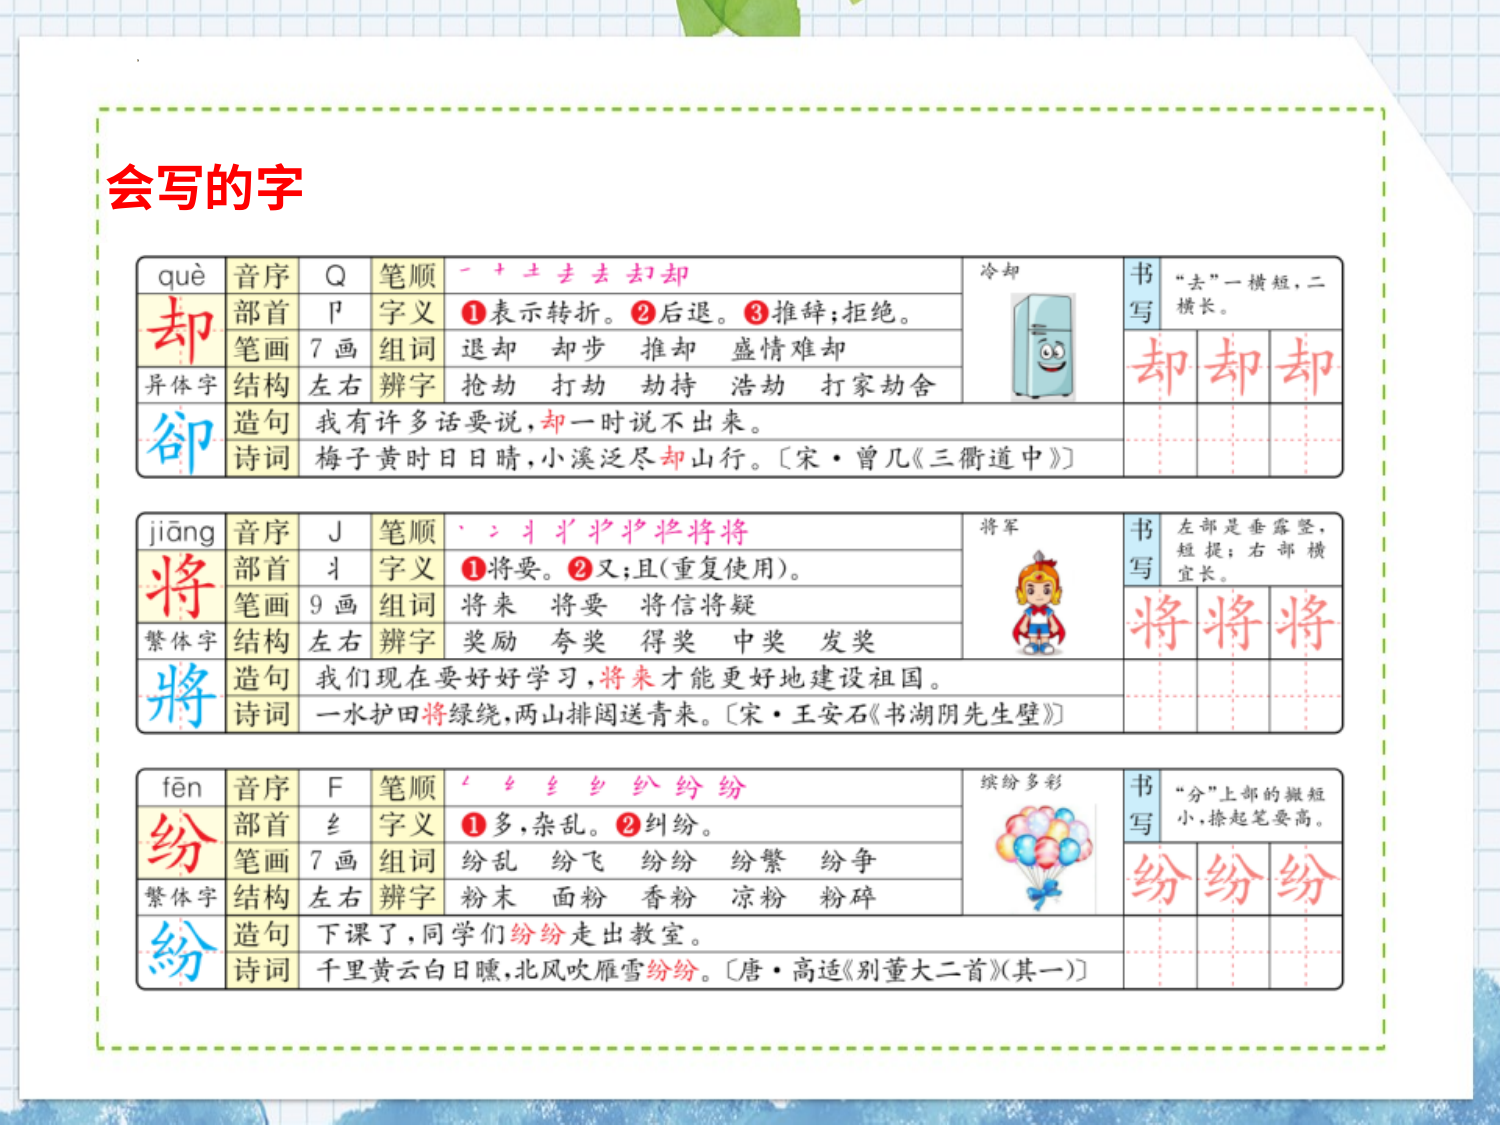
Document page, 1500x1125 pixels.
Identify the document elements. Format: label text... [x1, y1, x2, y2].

picture [0, 0, 1500, 1125]
text_box 会写的字 [90, 148, 321, 224]
